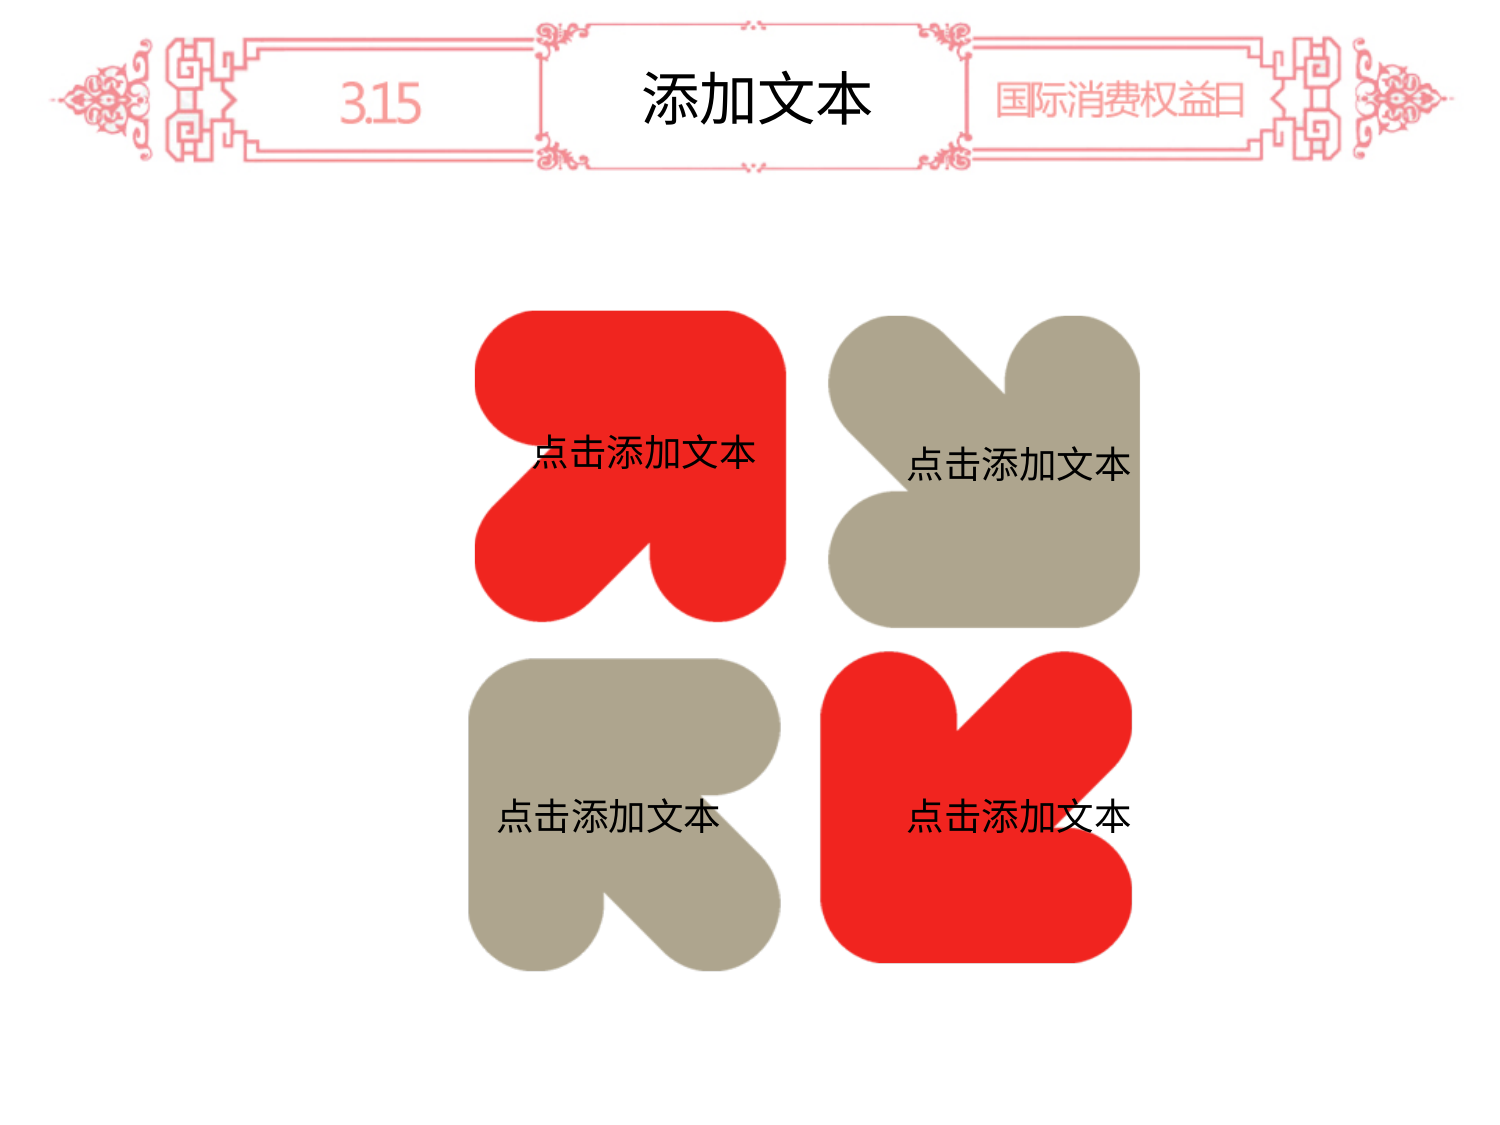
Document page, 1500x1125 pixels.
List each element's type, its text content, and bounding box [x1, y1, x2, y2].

text_box 添加文本 [626, 54, 889, 140]
picture [0, 0, 1500, 1125]
